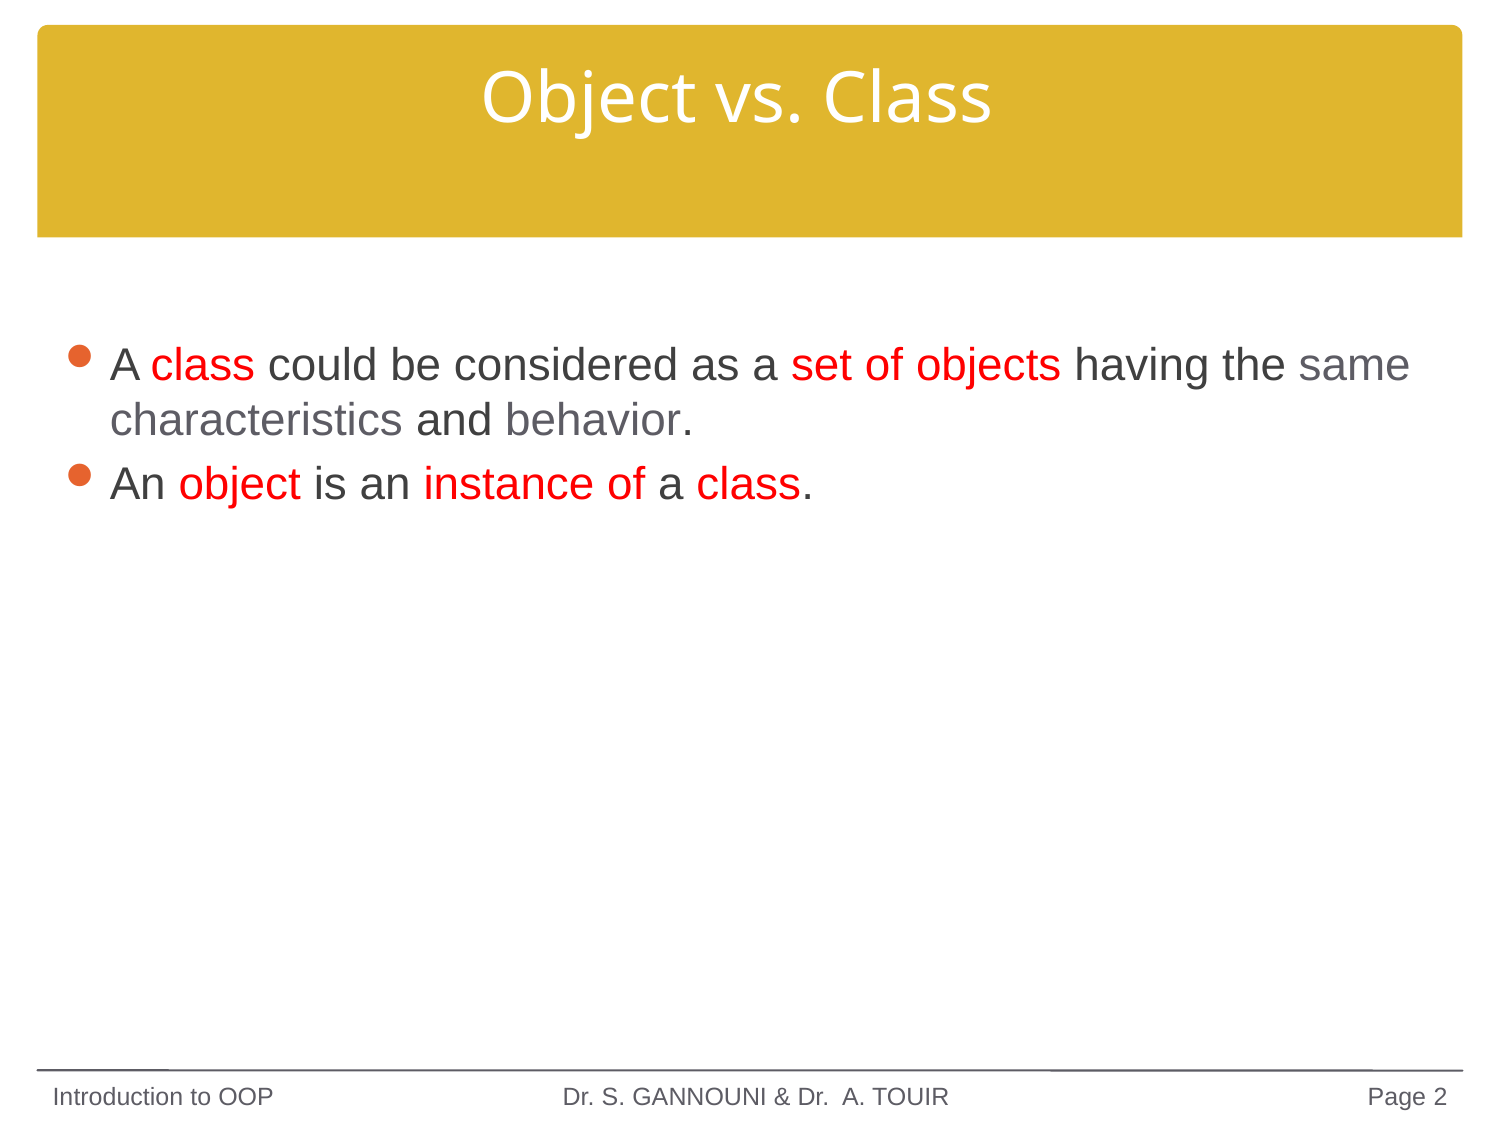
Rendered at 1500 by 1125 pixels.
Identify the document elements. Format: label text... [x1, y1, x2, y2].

footer Dr. S. GANNOUNI & Dr. A. TOUIR [474, 1069, 1038, 1123]
title Object vs. Class [0, 24, 1476, 163]
list A class could be considered as a set of objects having the same characteristics and behavior. An object is an instance of a class. [49, 262, 1451, 1051]
slide_number Page 2 [1112, 1069, 1463, 1123]
slide_number Introduction to OOP [37, 1069, 388, 1123]
